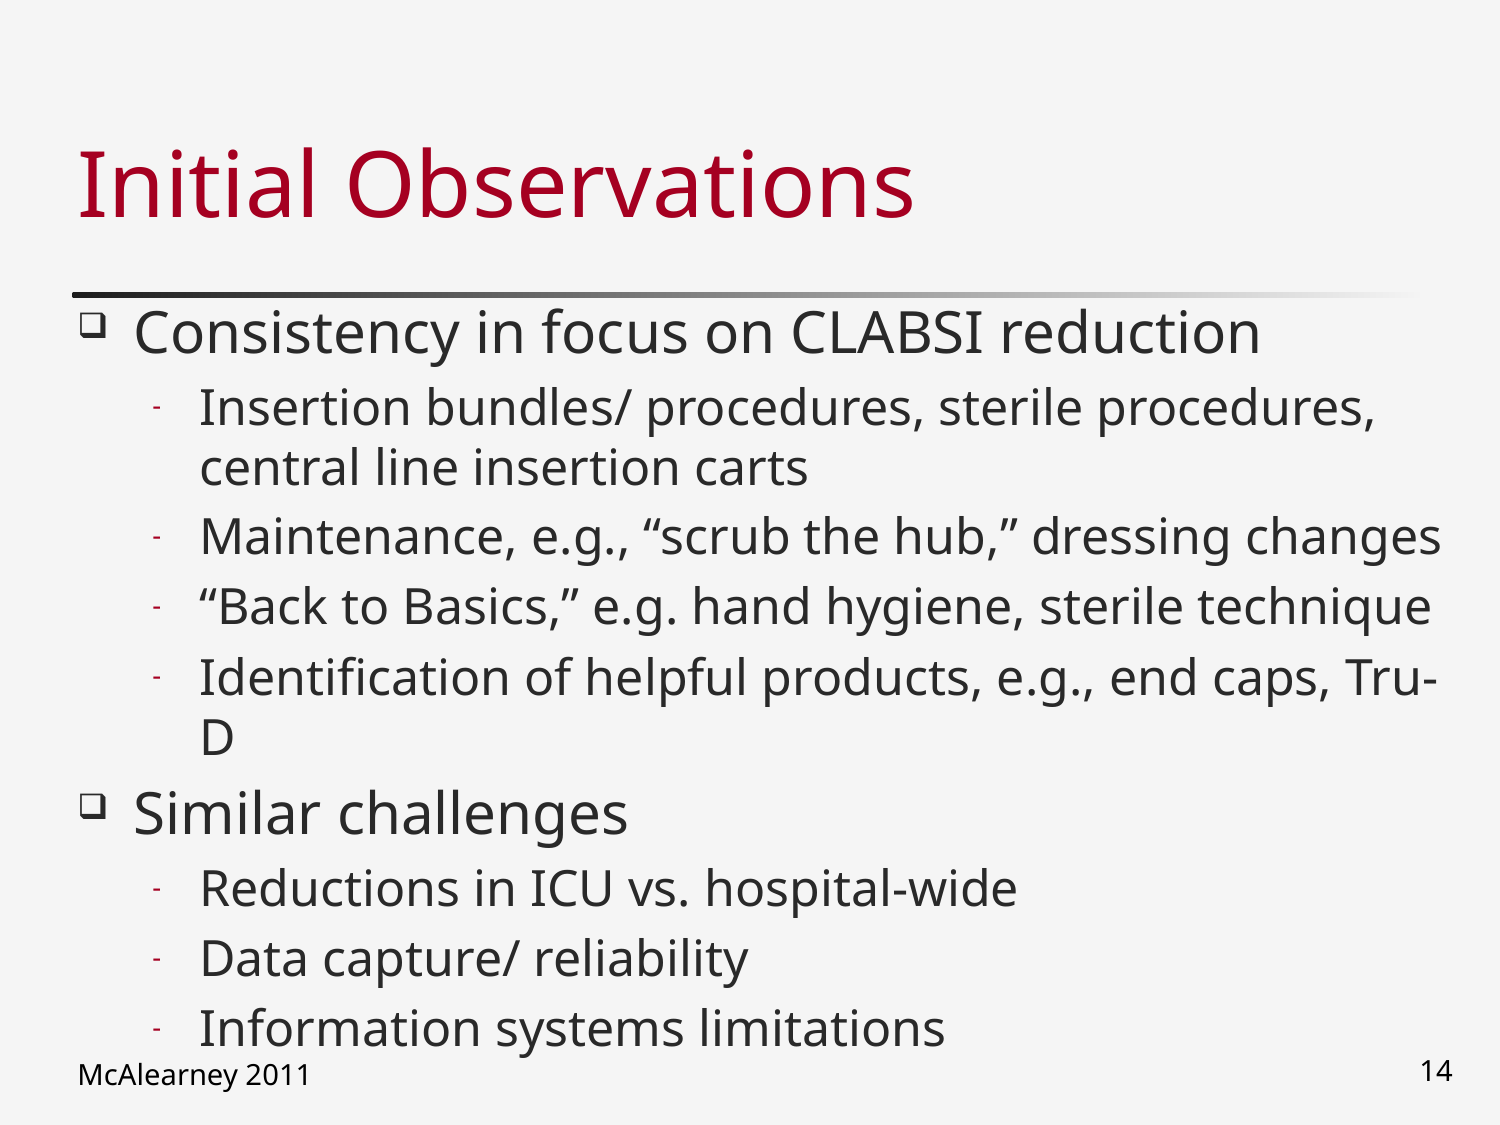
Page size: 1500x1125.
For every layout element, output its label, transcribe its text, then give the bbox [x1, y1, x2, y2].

slide_number 14 [1154, 1023, 1468, 1100]
footer McAlearney 2011 [62, 1023, 1076, 1100]
list Consistency in focus on CLABSI reduction Insertion bundles/ procedures, sterile procedures, central line insertion carts Maintenance, e.g., “scrub the hub,” dressing changes “Back to Basics,” e.g. hand hygiene, sterile technique Identification of helpful products, e.g., end caps, Tru-D Similar challenges Reductions in ICU vs. hospital-wide Data capture/ reliability Information systems limitations [62, 287, 1468, 1025]
title Initial Observations [62, 74, 1342, 287]
